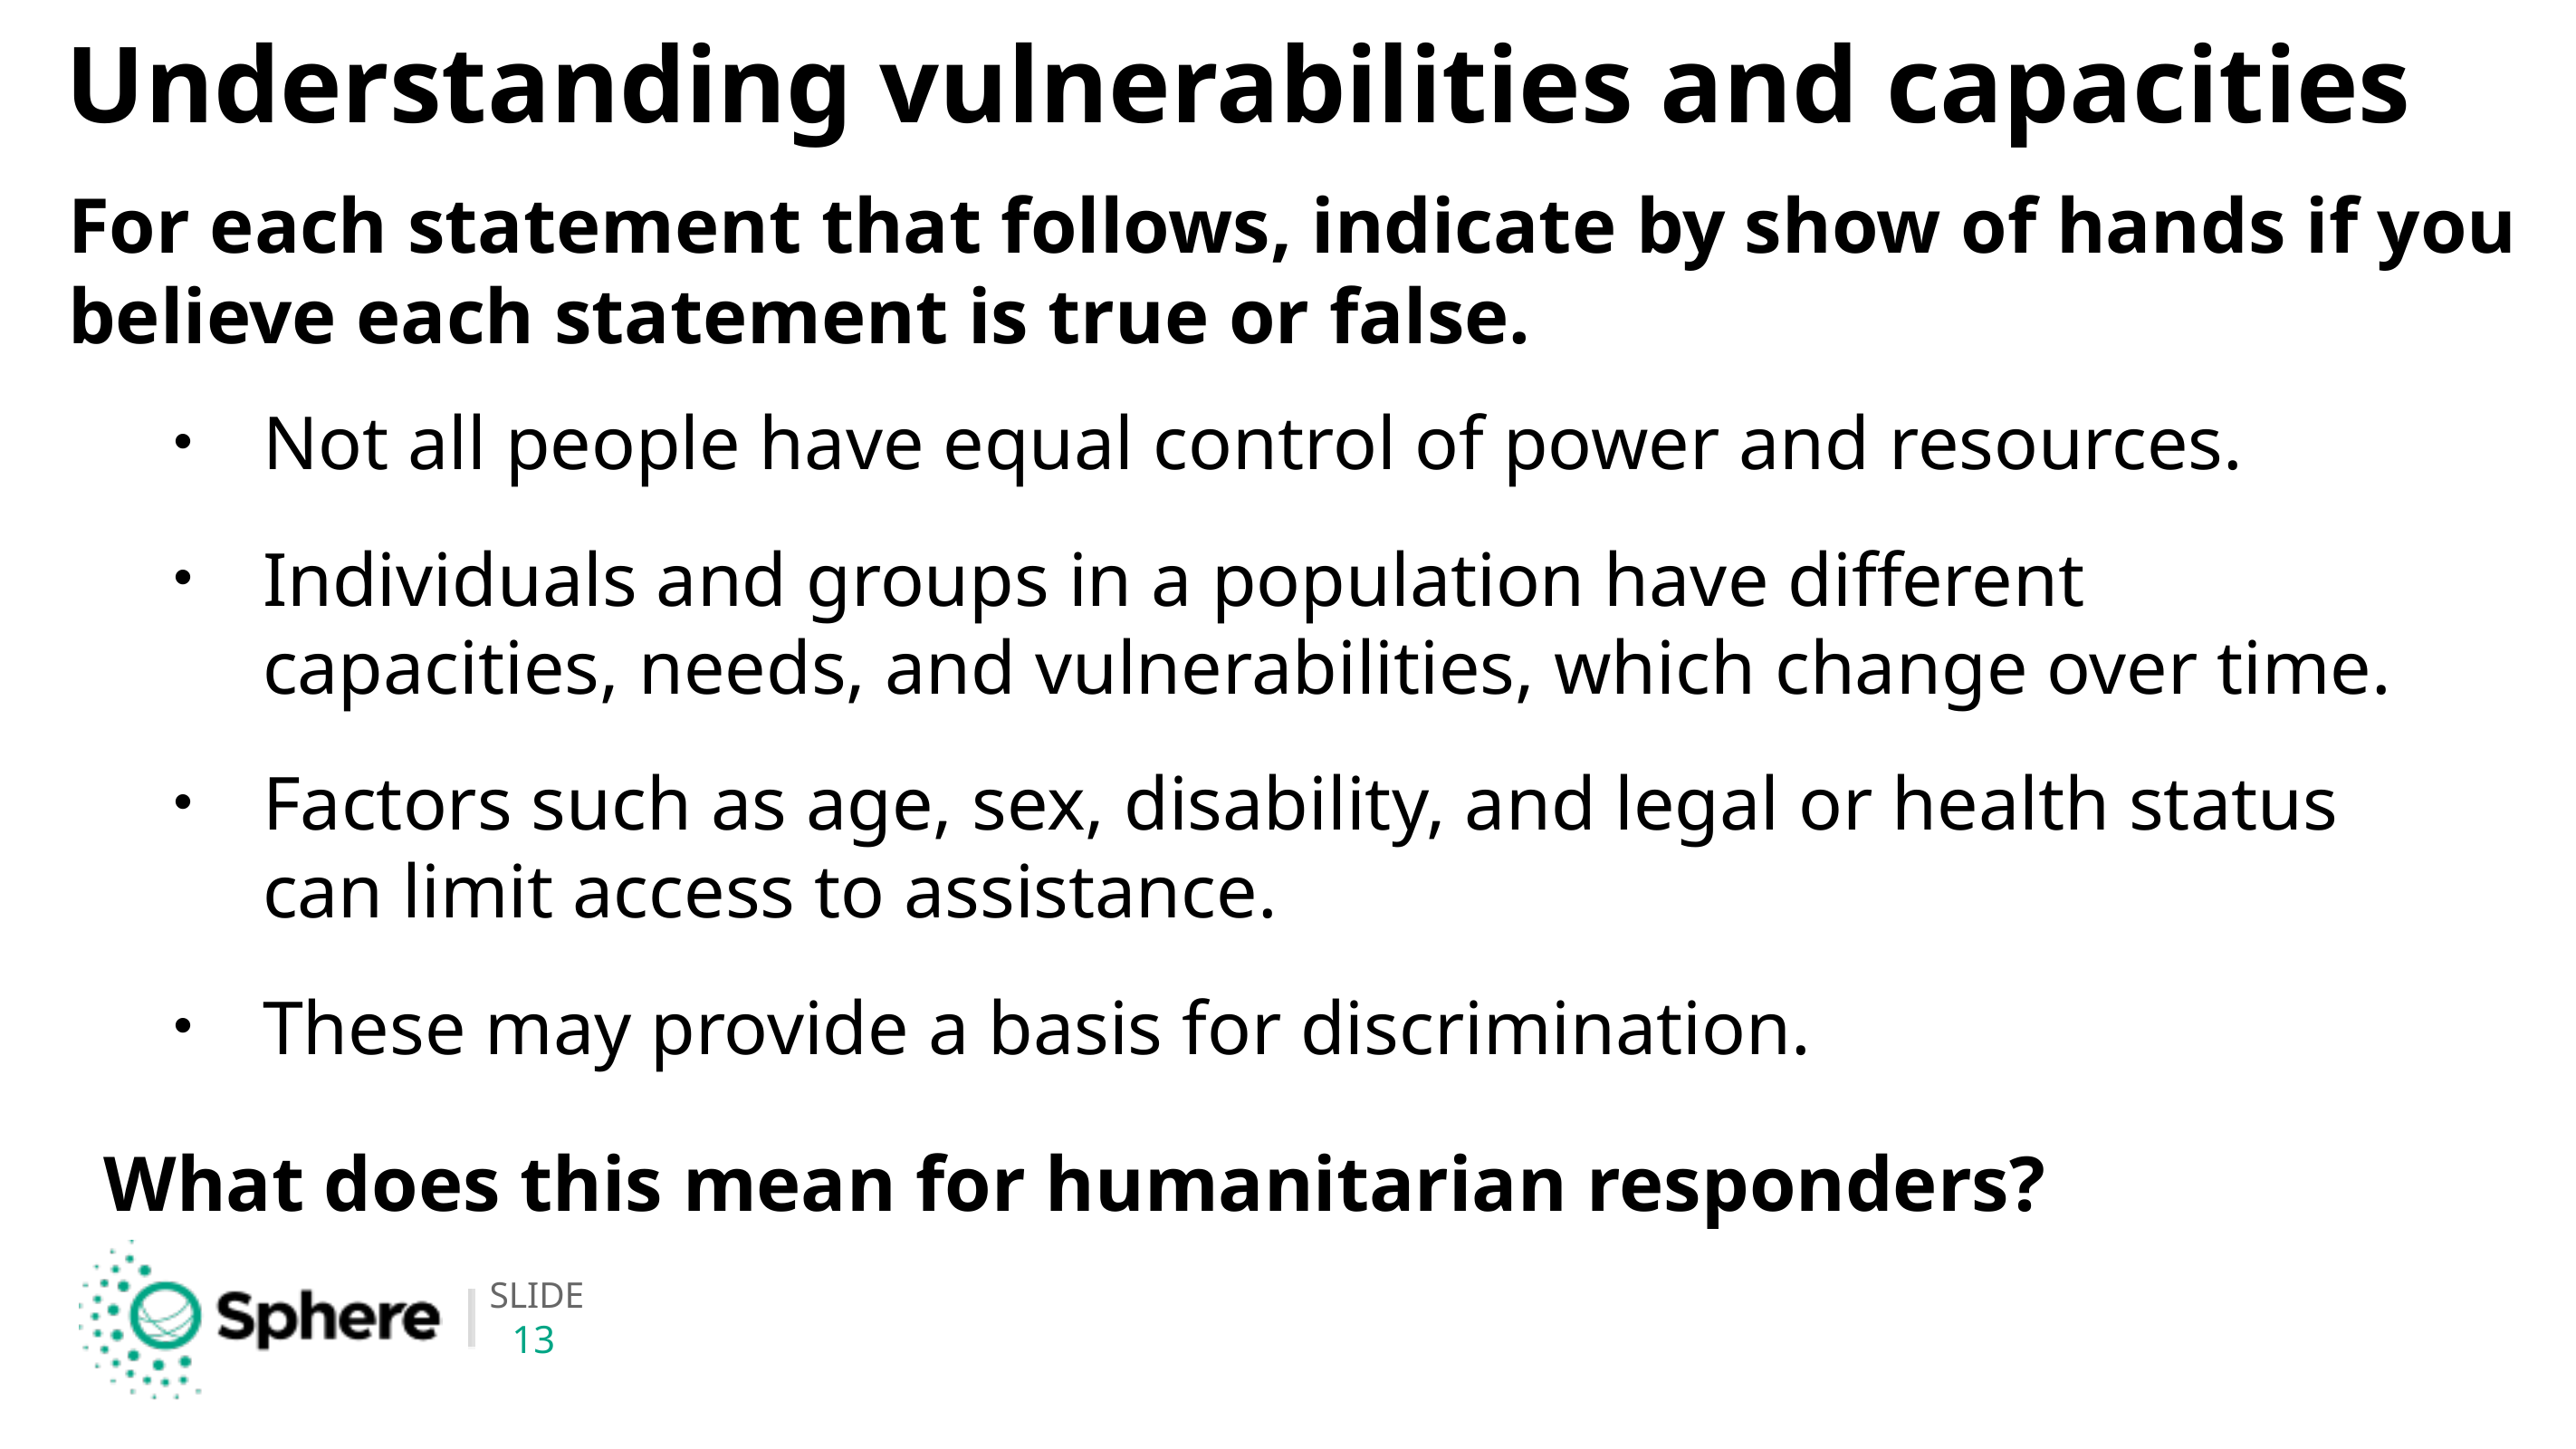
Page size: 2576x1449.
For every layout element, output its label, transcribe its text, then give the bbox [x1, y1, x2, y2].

text_box What does this mean for humanitarian responders? [96, 1128, 2476, 1234]
text_box For each statement that follows, indicate by show of hands if you believe each statement is true or false. [60, 169, 2542, 367]
slide_number 13 [503, 1307, 568, 1369]
picture [79, 1240, 443, 1402]
list Not all people have equal control of power and resources. Individuals and groups in a population have different capacities, needs, and vulnerabilities, which change over time. Factors such as age, sex, disability, and legal or health status can limit access to assistance. These may provide a basis for discrimination. [165, 388, 2410, 1108]
picture [468, 1289, 479, 1349]
title Understanding vulnerabilities and capacities [57, 10, 2576, 179]
